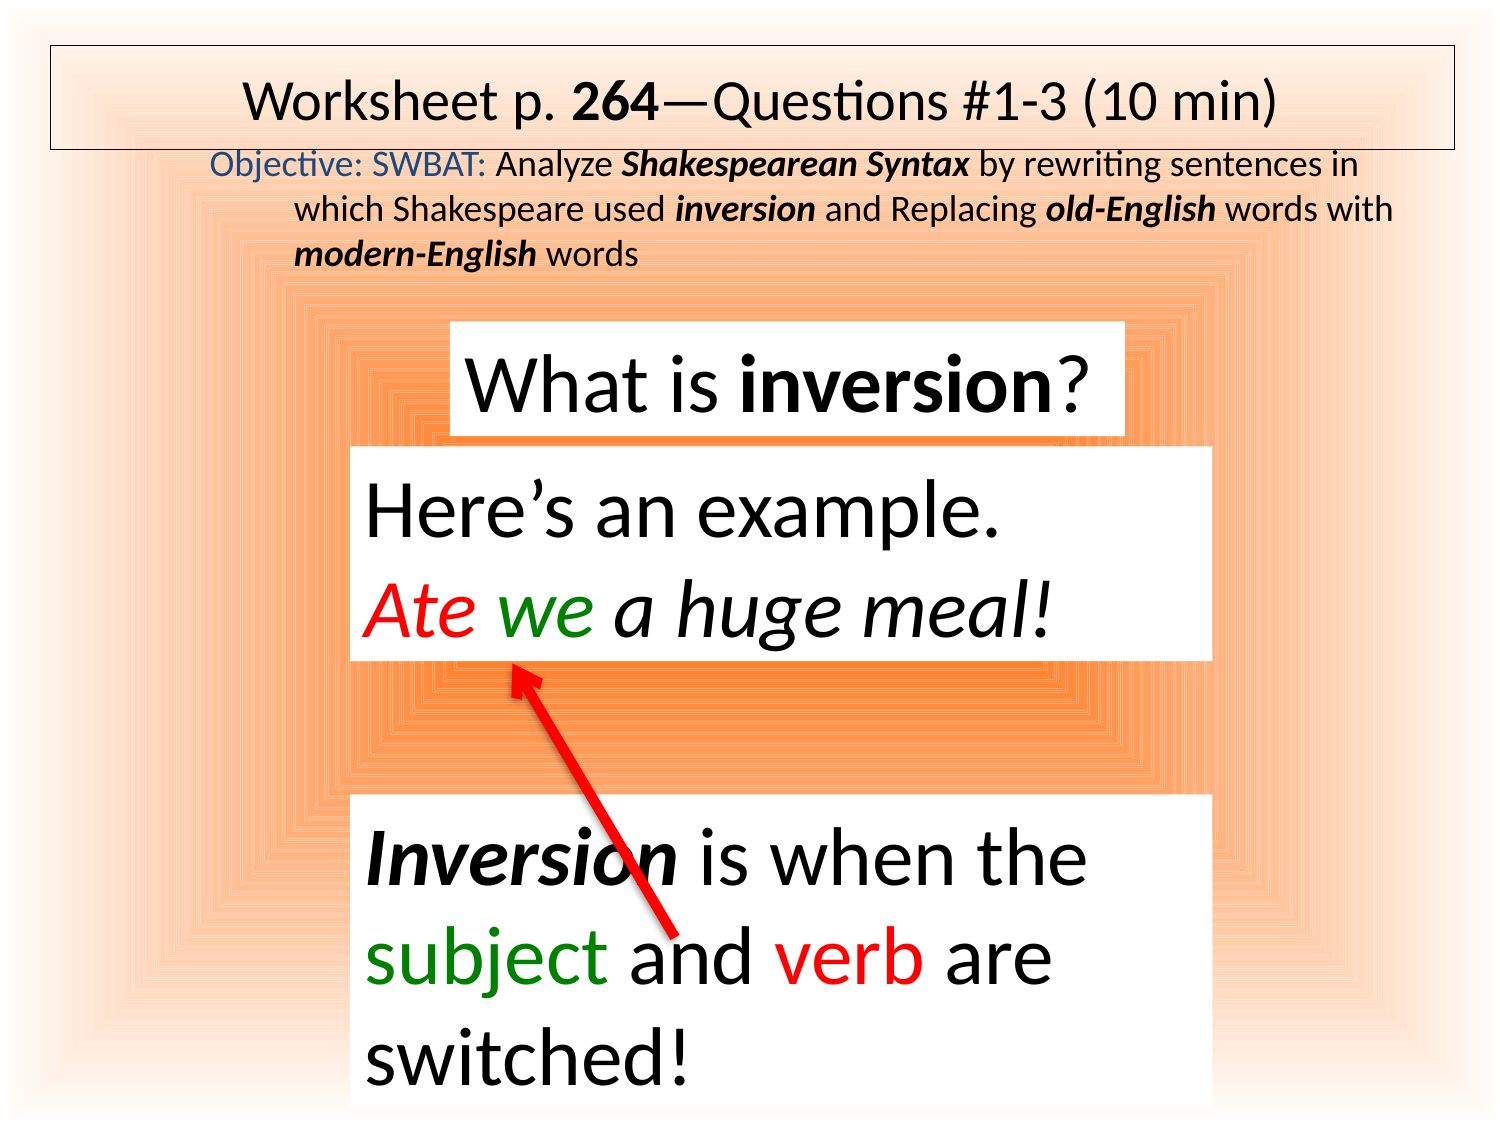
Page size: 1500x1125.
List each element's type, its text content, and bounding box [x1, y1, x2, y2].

text_box Inversion is when the subject and verb are switched! [350, 794, 1213, 1110]
text_box Here’s an example. Ate we a huge meal! [350, 446, 1213, 662]
text_box What is inversion? [449, 384, 1125, 437]
text_box Objective: SWBAT: Analyze Shakespearean Syntax by rewriting sentences in which Shakespeare used inversion and Replacing old-English words with modern-English words [95, 131, 1438, 384]
title Worksheet p. 264—Questions #1-3 (10 min) [50, 45, 1455, 150]
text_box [456, 718, 731, 882]
